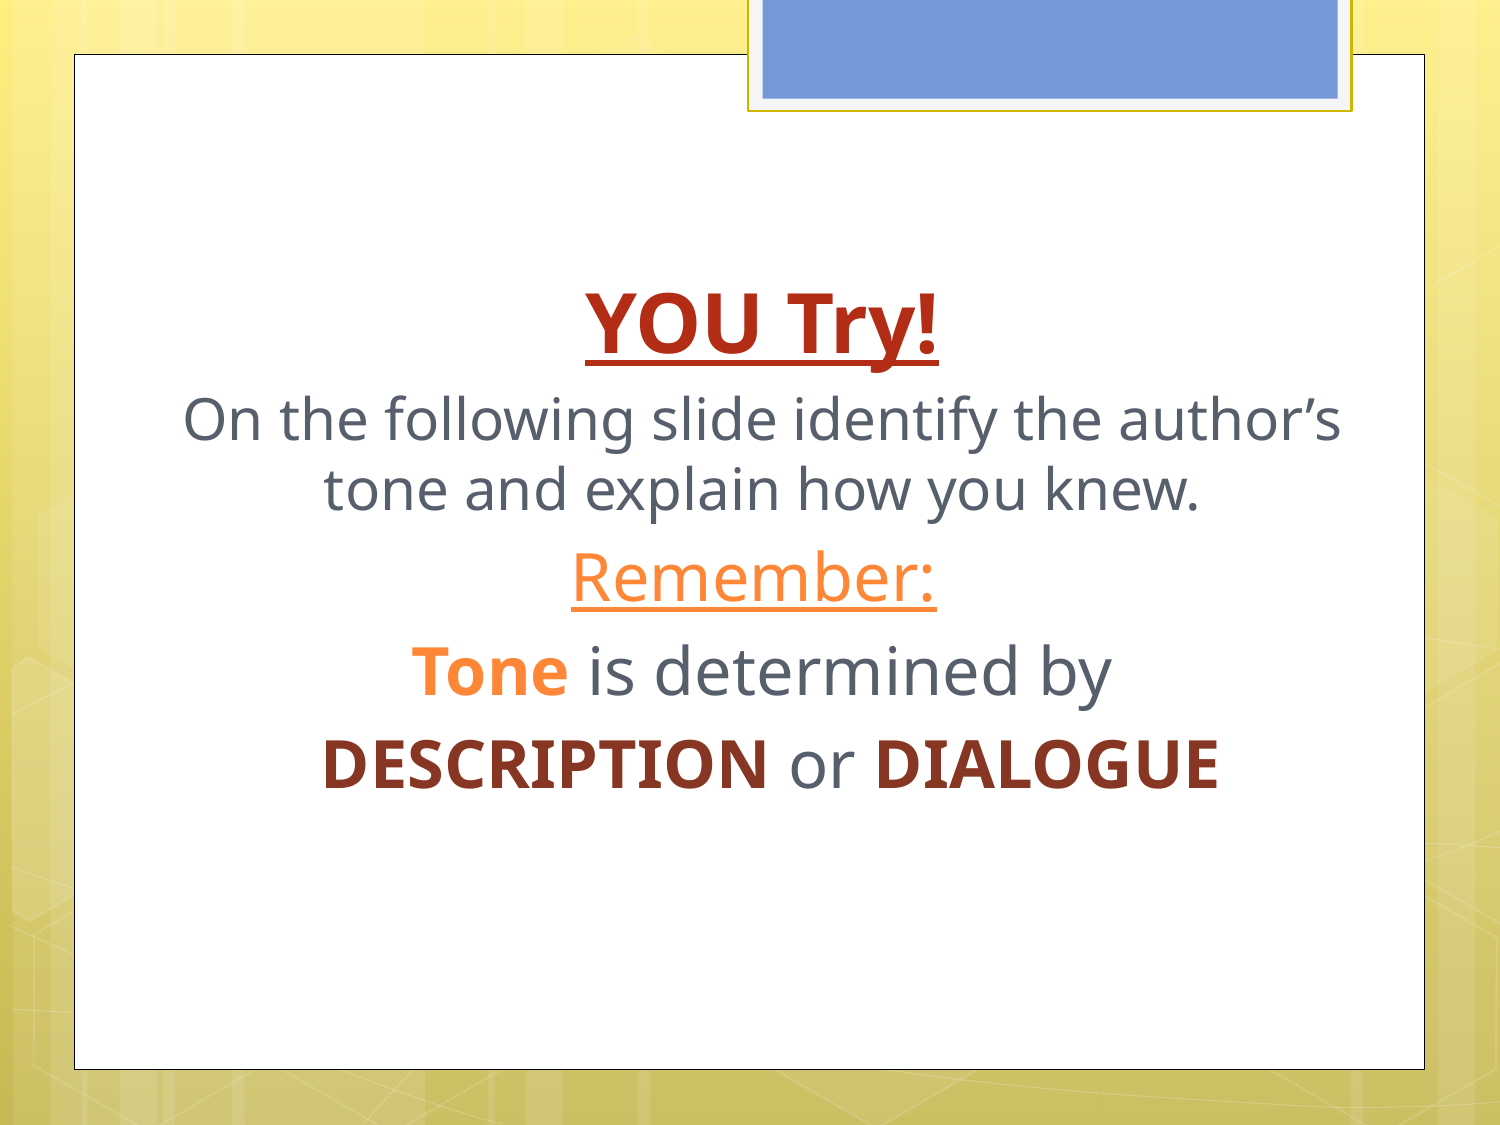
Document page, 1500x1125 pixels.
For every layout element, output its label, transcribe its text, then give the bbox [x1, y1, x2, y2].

list YOU Try! On the following slide identify the author’s tone and explain how you knew. Remember: Tone is determined by DESCRIPTION or DIALOGUE [150, 262, 1375, 1019]
